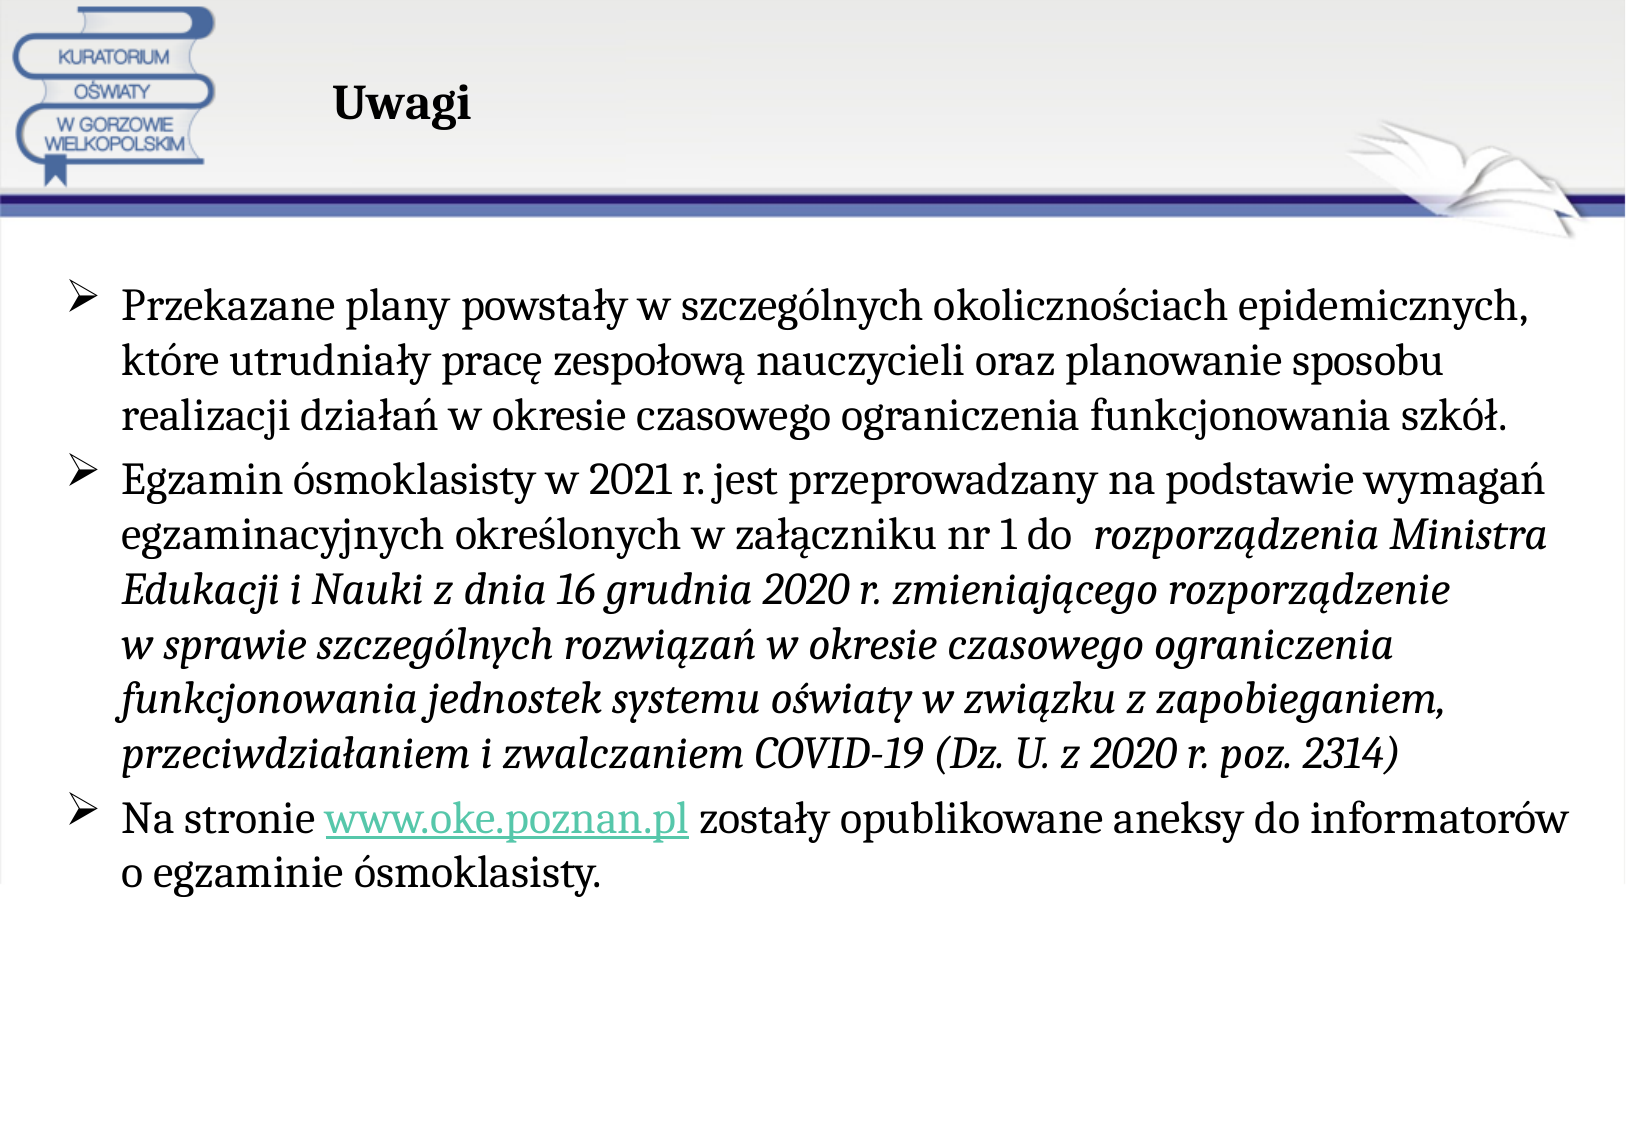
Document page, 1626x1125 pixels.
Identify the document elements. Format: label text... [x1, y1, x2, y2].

title Uwagi [317, 23, 1600, 176]
list Przekazane plany powstały w szczególnych okolicznościach epidemicznych, które utrudniały pracę zespołową nauczycieli oraz planowanie sposobu realizacji działań w okresie czasowego ograniczenia funkcjonowania szkół. Egzamin ósmoklasisty w 2021 r. jest przeprowadzany na podstawie wymagań egzaminacyjnych określonych w załączniku nr 1 do rozporządzenia Ministra Edukacji i Nauki z dnia 16 grudnia 2020 r. zmieniającego rozporządzenie w sprawie szczególnych rozwiązań w okresie czasowego ograniczenia funkcjonowania jednostek systemu oświaty w związku z zapobieganiem, przeciwdziałaniem i zwalczaniem COVID-19 (Dz. U. z 2020 r. poz. 2314) Na stronie www.oke.poznan.pl zostały opublikowane aneksy do informatorów o egzaminie ósmoklasisty. [50, 267, 1625, 971]
picture [0, 0, 1626, 1125]
